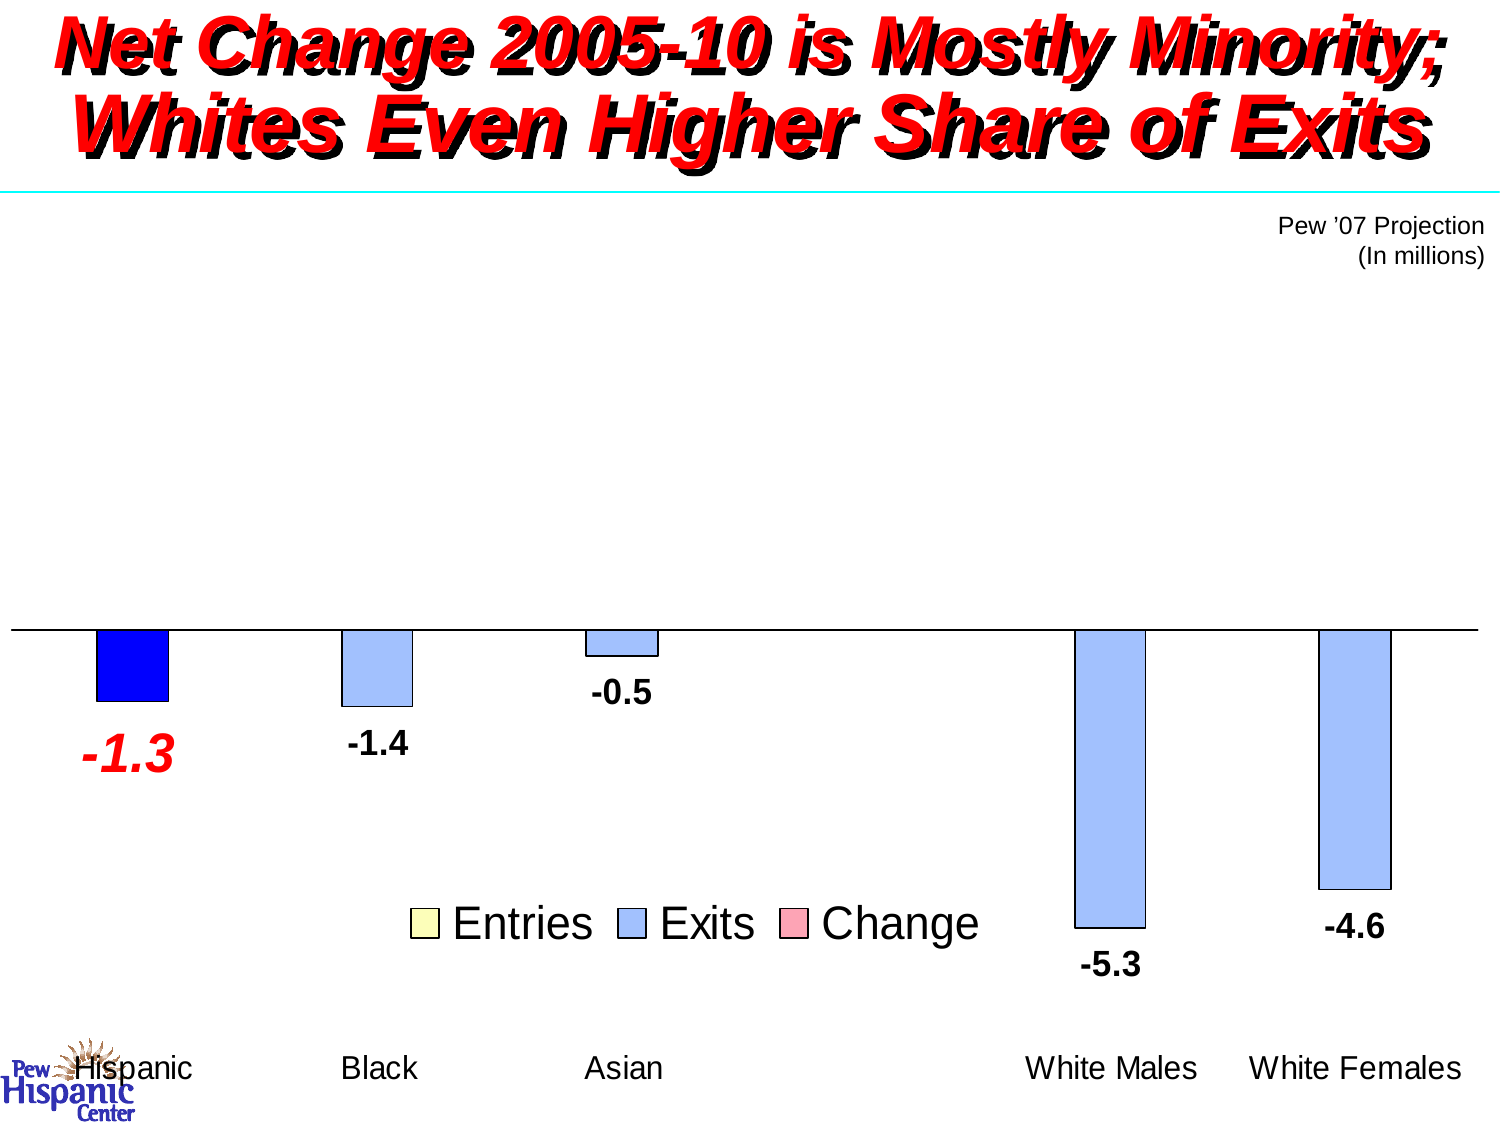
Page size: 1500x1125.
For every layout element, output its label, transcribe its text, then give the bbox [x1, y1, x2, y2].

text_box Net Change 2005-10 is Mostly Minority; Whites Even Higher Share of Exits [0, 0, 1500, 137]
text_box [0, 137, 1500, 1102]
